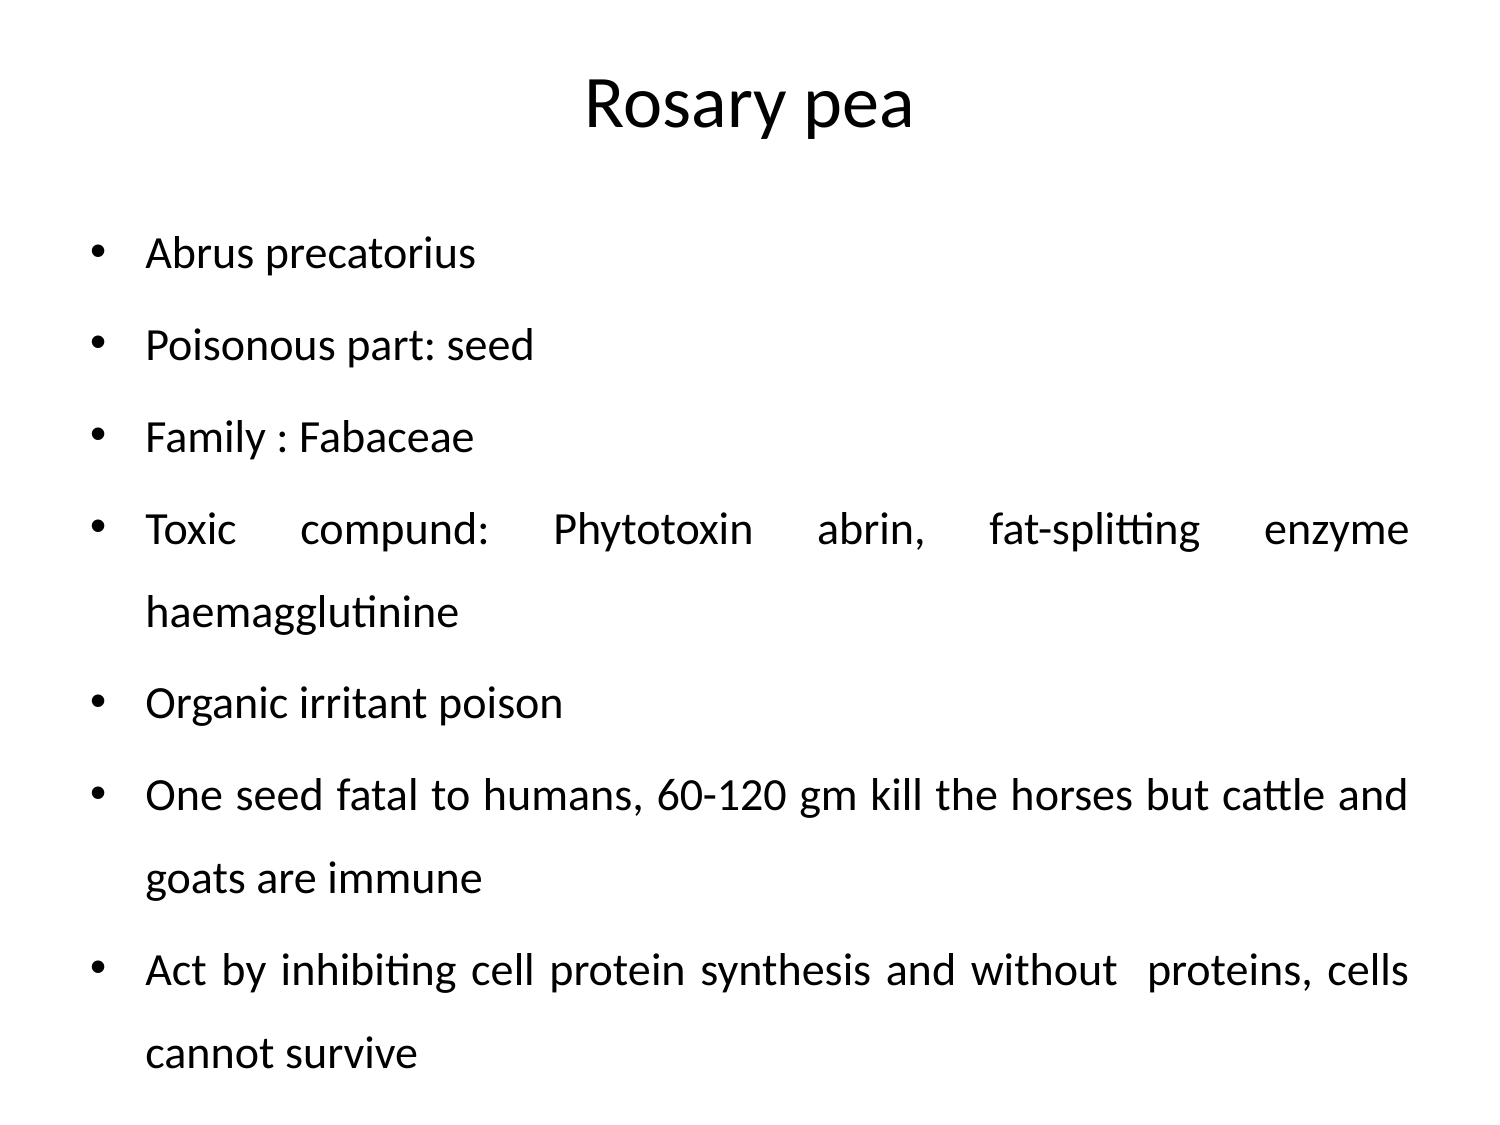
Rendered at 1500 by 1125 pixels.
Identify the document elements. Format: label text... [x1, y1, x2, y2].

list Abrus precatorius Poisonous part: seed Family : Fabaceae Toxic compund: Phytotoxin abrin, fat-splitting enzyme haemagglutinine Organic irritant poison One seed fatal to humans, 60-120 gm kill the horses but cattle and goats are immune Act by inhibiting cell protein synthesis and without proteins, cells cannot survive [75, 187, 1425, 1088]
title Rosary pea [75, 45, 1425, 150]
